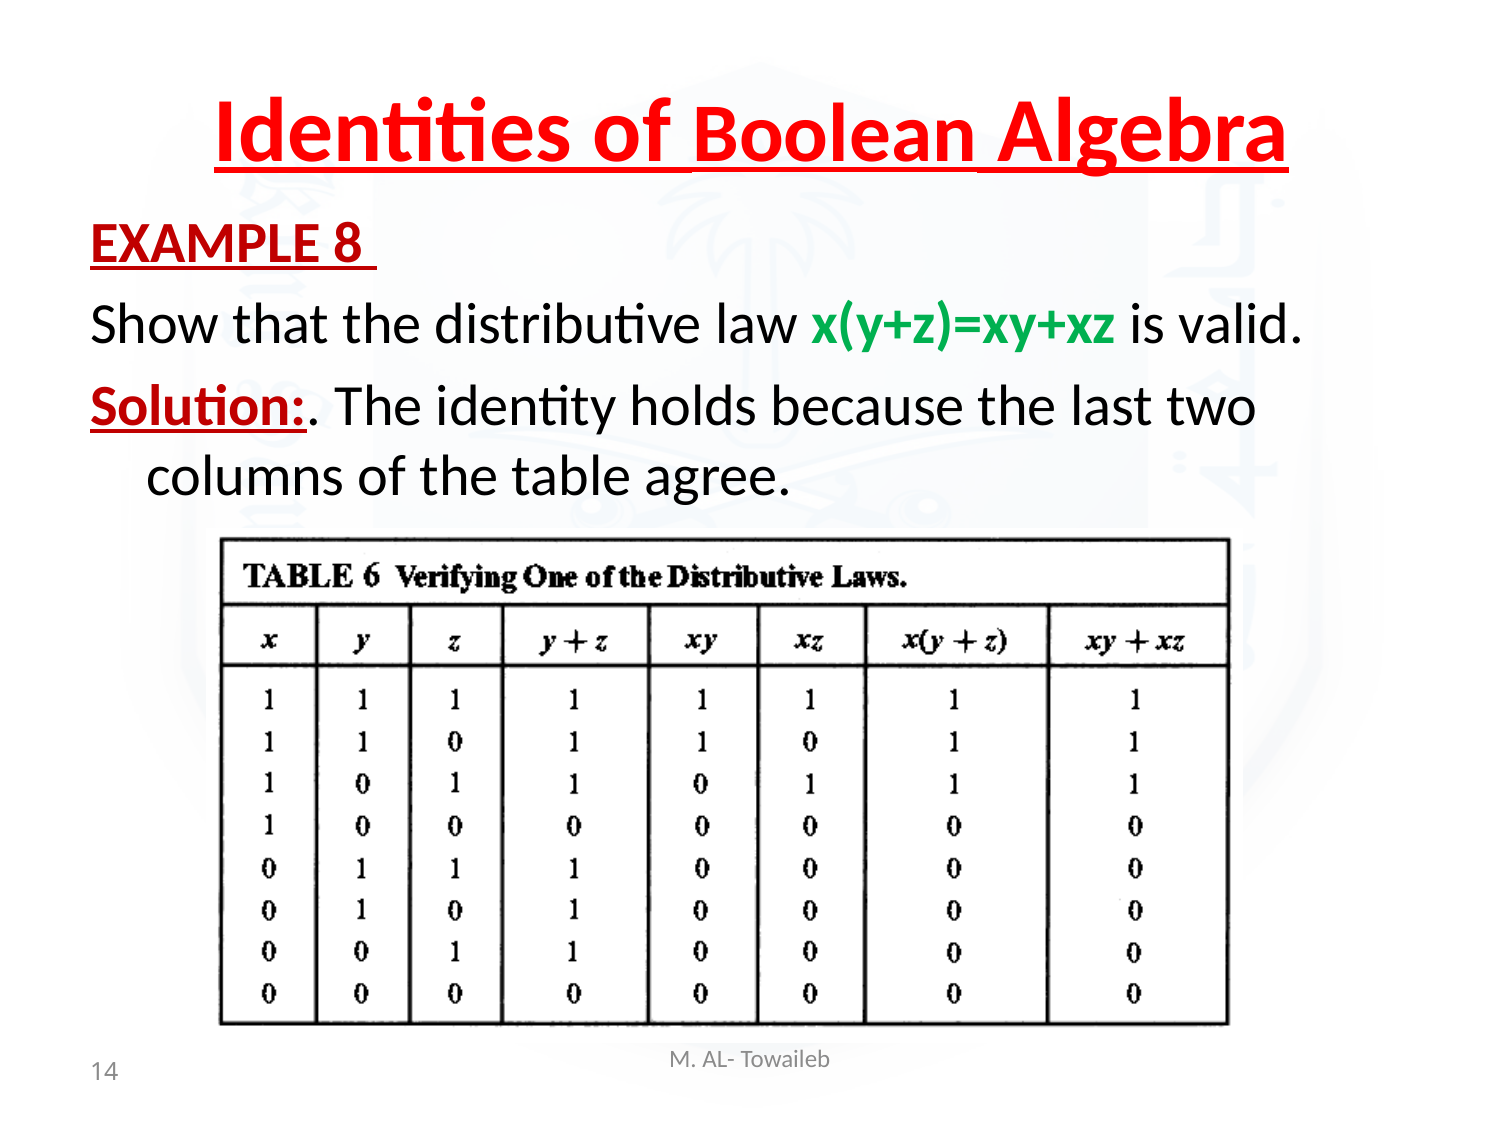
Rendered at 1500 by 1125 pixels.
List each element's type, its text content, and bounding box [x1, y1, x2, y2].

footer M. AL- Towaileb [512, 1052, 988, 1103]
list EXAMPLE 8 Show that the distributive law x(y+z)=xy+xz is valid. Solution:. The identity holds because the last two columns of the table agree. [75, 196, 1425, 1005]
slide_number 14 [75, 1042, 425, 1103]
picture [206, 528, 1243, 1043]
title Identities of Boolean Algebra [76, 30, 1427, 219]
